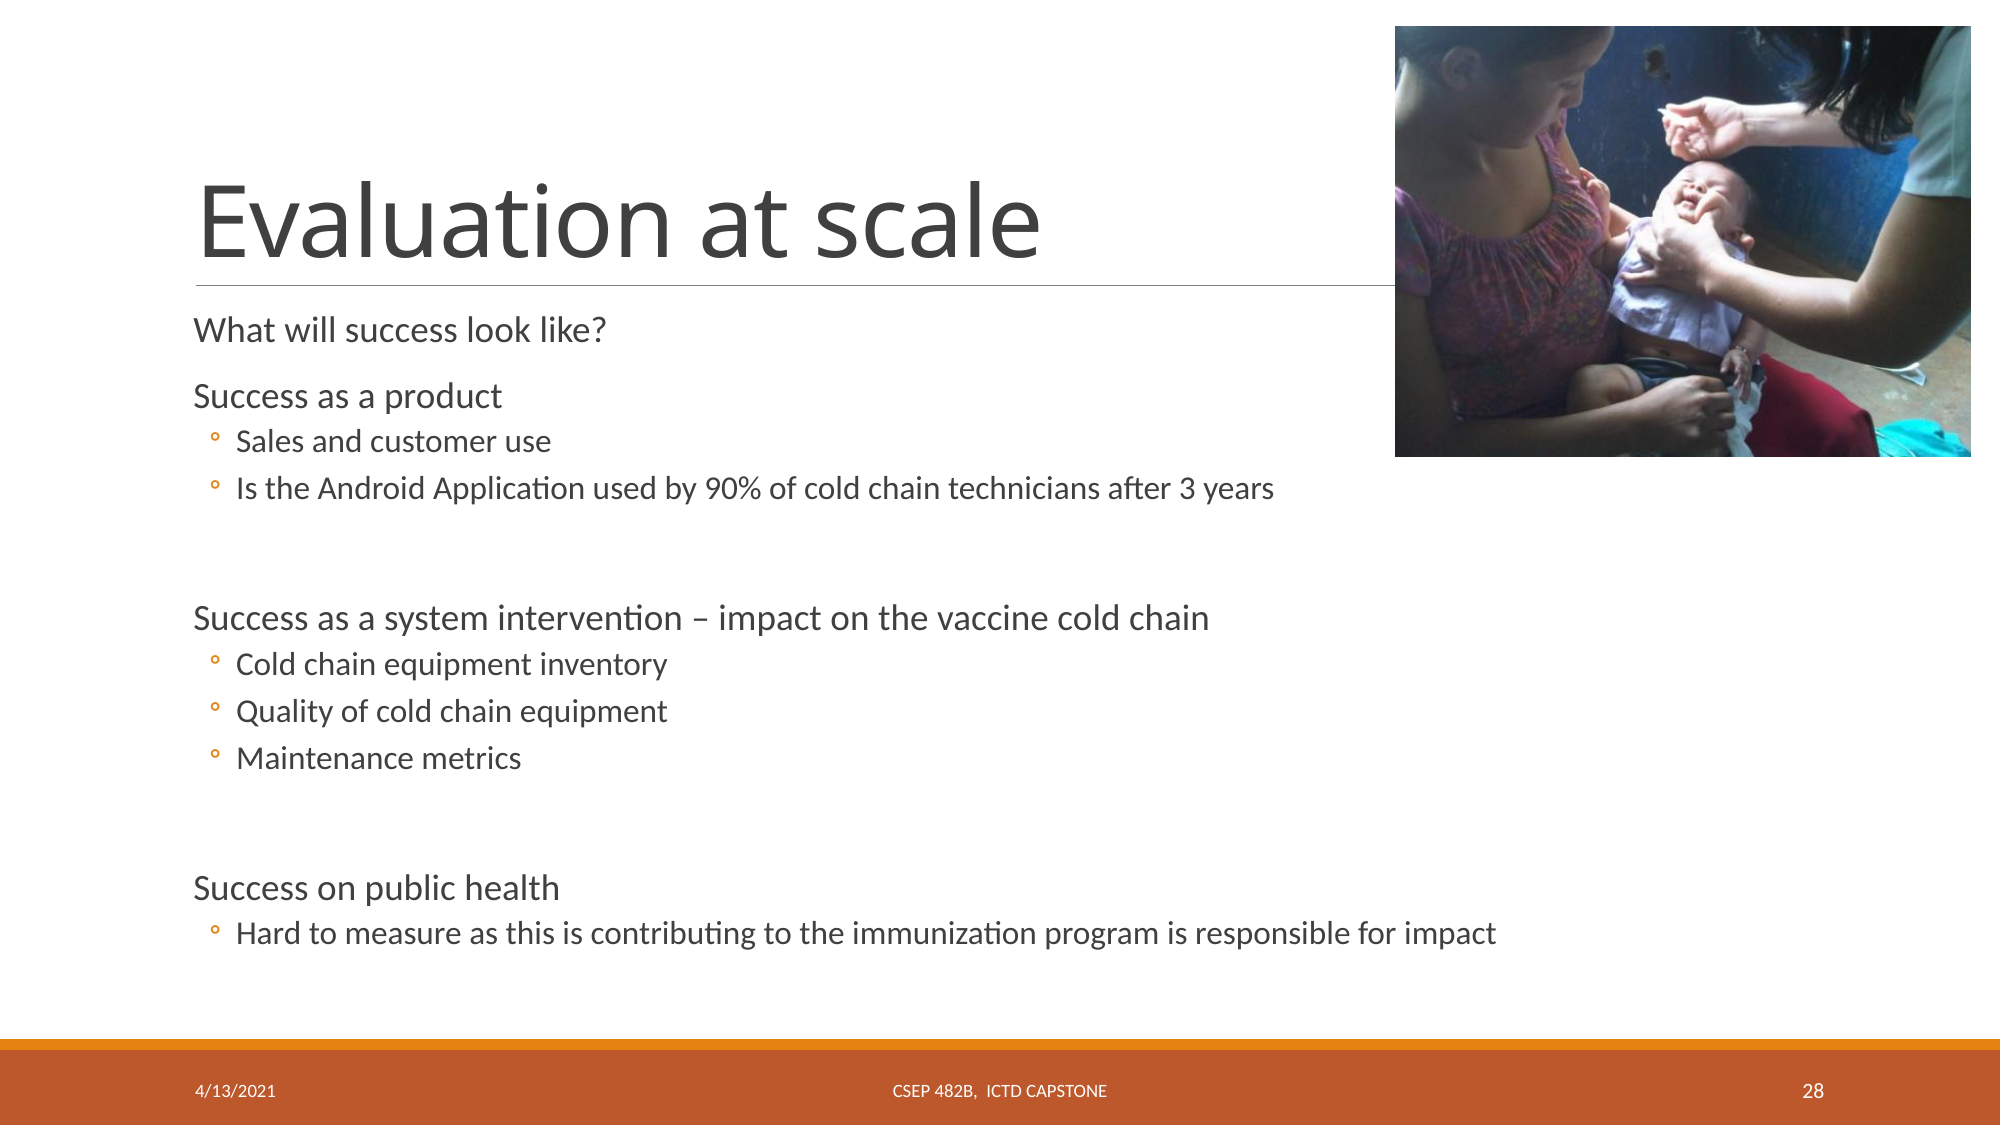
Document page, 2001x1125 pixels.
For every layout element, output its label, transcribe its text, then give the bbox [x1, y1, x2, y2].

list What will success look like? Success as a product Sales and customer use Is the Android Application used by 90% of cold chain technicians after 3 years Success as a system intervention – impact on the vaccine cold chain Cold chain equipment inventory Quality of cold chain equipment Maintenance metrics Success on public health Hard to measure as this is contributing to the immunization program is responsible for impact [180, 302, 1830, 963]
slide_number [180, 1059, 586, 1120]
picture [1395, 25, 1971, 458]
footer CSEP 482B, ICTD Capstone [604, 1059, 1396, 1120]
title Evaluation at scale [180, 47, 1392, 285]
slide_number 28 [1624, 1059, 1840, 1120]
